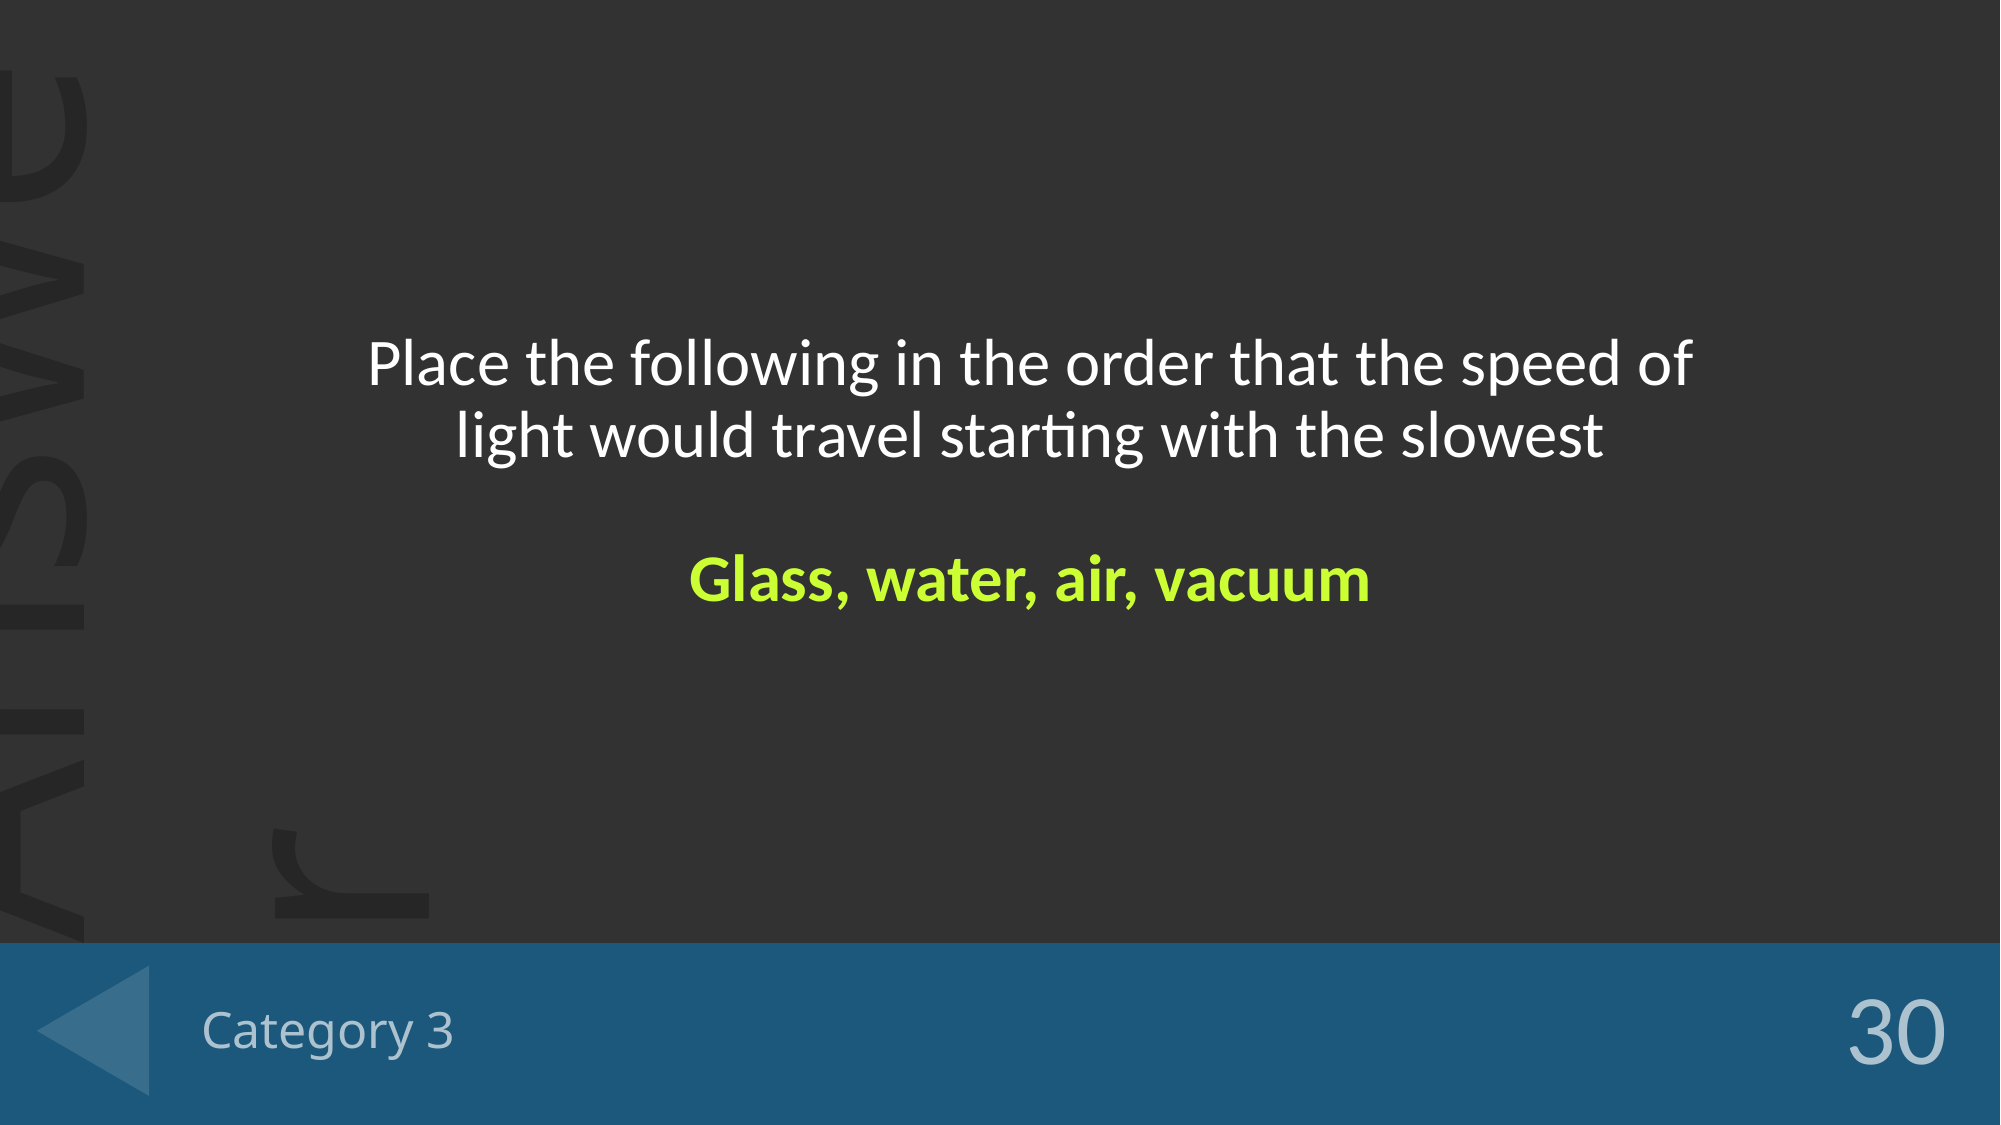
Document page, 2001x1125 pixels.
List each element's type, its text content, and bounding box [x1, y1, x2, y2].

list Place the following in the order that the speed of light would travel starting with the slowest Glass, water, air, vacuum [302, 307, 1760, 636]
list 30 [1494, 967, 1963, 1097]
title Category 3 [185, 967, 1494, 1097]
